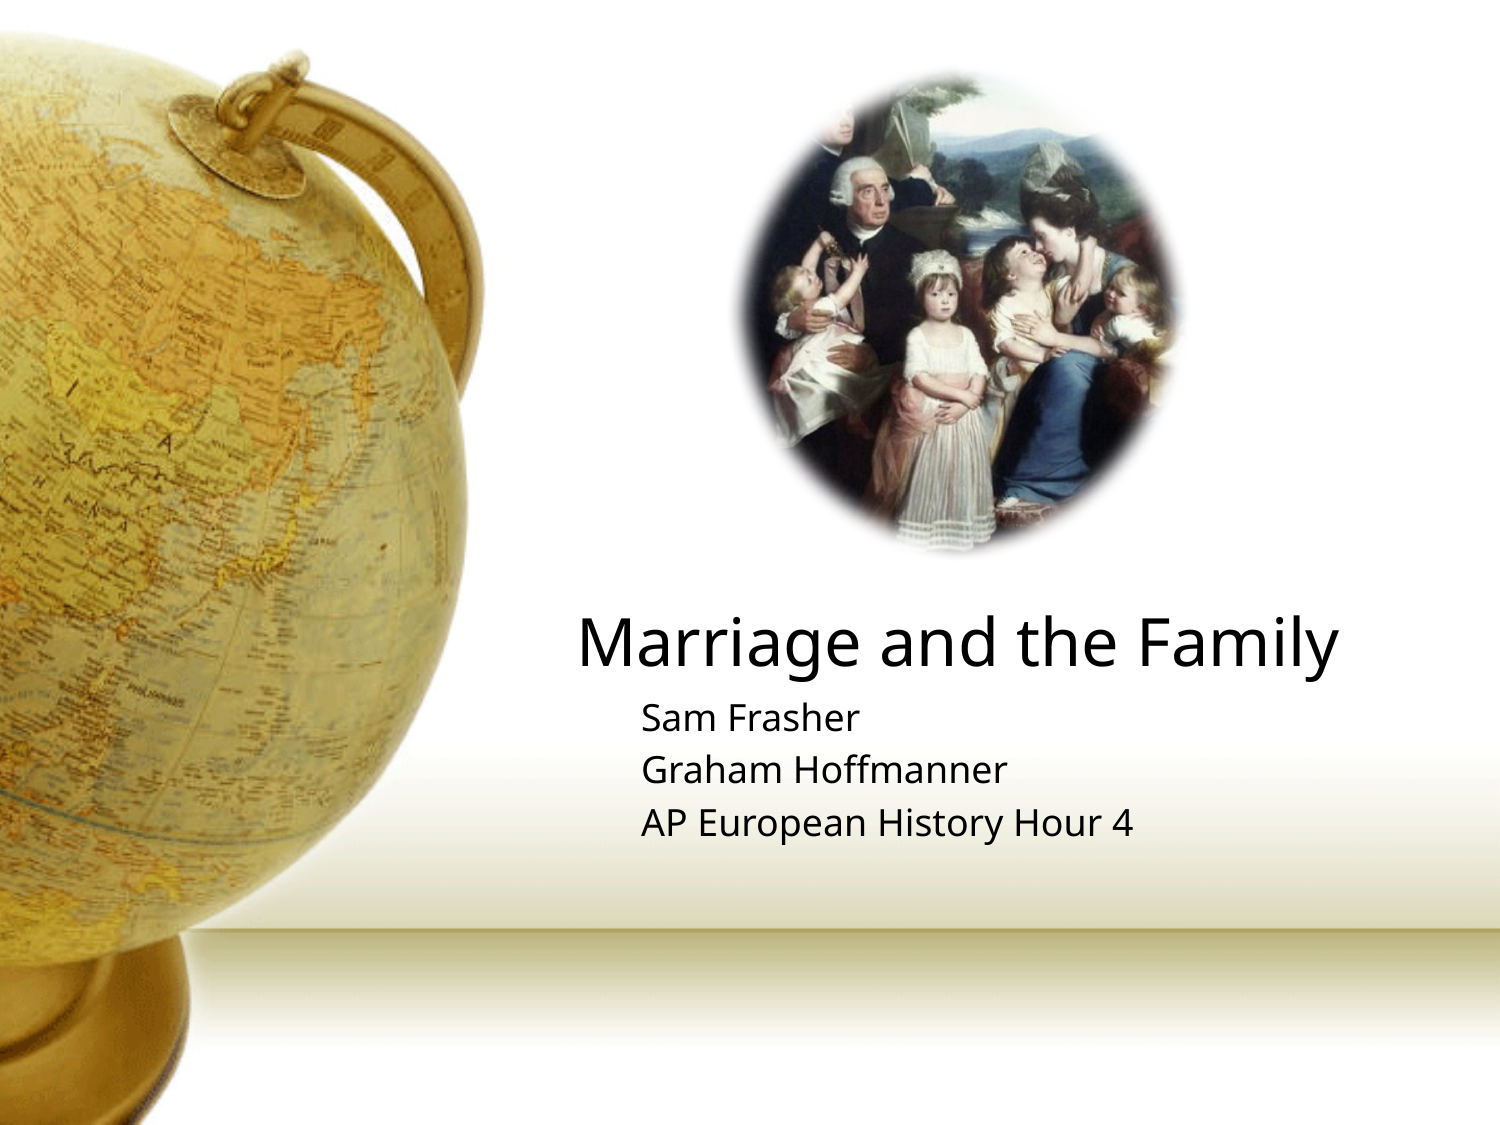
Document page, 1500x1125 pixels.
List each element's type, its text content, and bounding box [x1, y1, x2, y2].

picture [0, 0, 1500, 1125]
subtitle Sam Frasher Graham Hoffmanner AP European History Hour 4 [625, 686, 1438, 912]
title Marriage and the Family [560, 299, 1438, 688]
